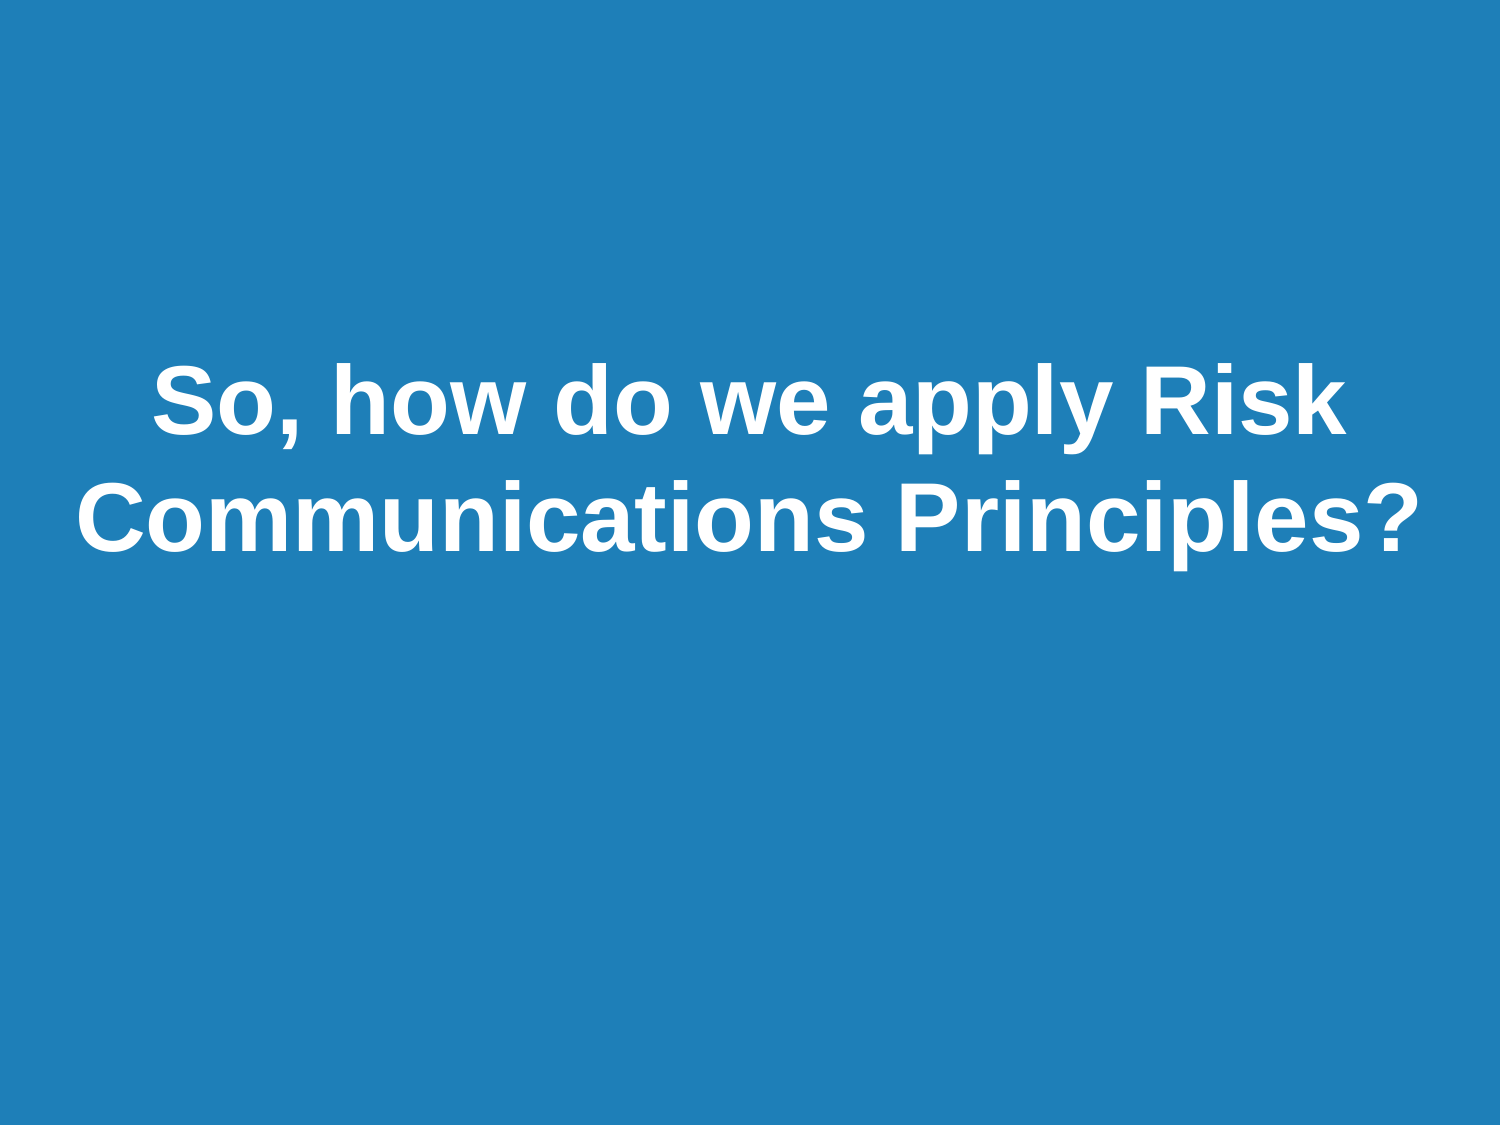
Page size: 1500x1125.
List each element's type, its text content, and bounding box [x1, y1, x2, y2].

text_box So, how do we apply Risk Communications Principles? [0, 328, 1500, 533]
